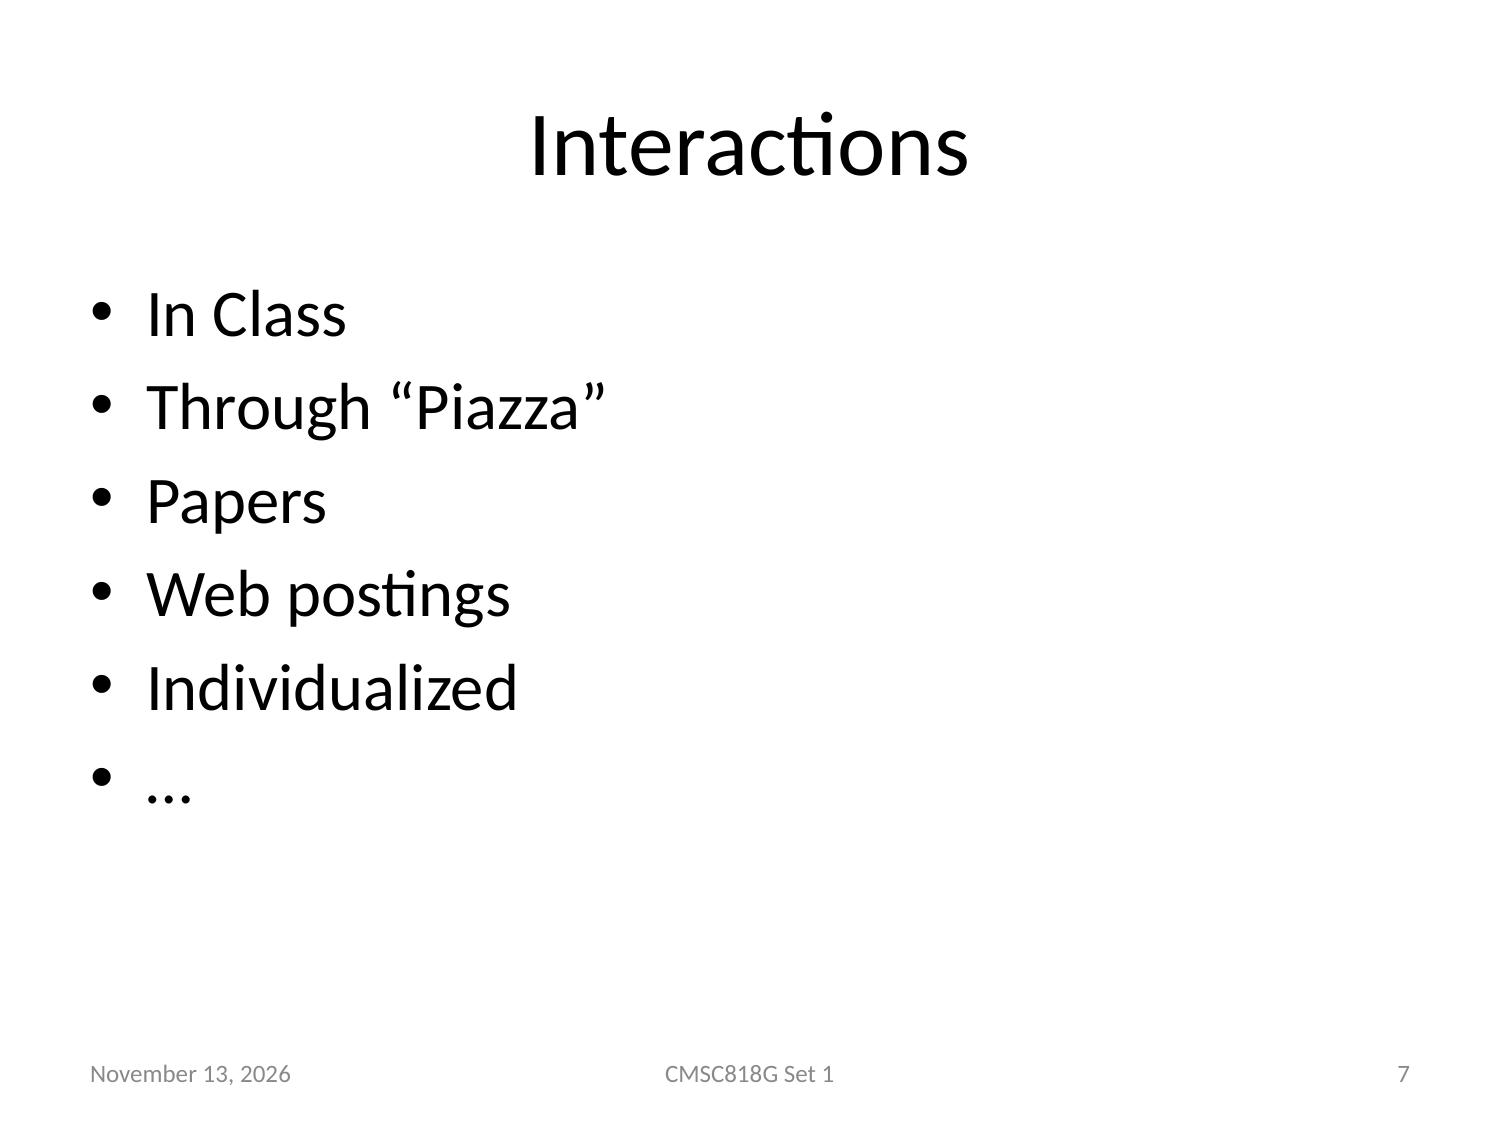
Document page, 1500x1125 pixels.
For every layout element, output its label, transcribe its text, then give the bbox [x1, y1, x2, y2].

slide_number 7 [1074, 1042, 1425, 1103]
title Interactions [75, 45, 1425, 233]
list In Class Through “Piazza” Papers Web postings Individualized … [75, 262, 1425, 1005]
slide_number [75, 1042, 425, 1103]
footer CMSC818G Set 1 [512, 1042, 988, 1103]
